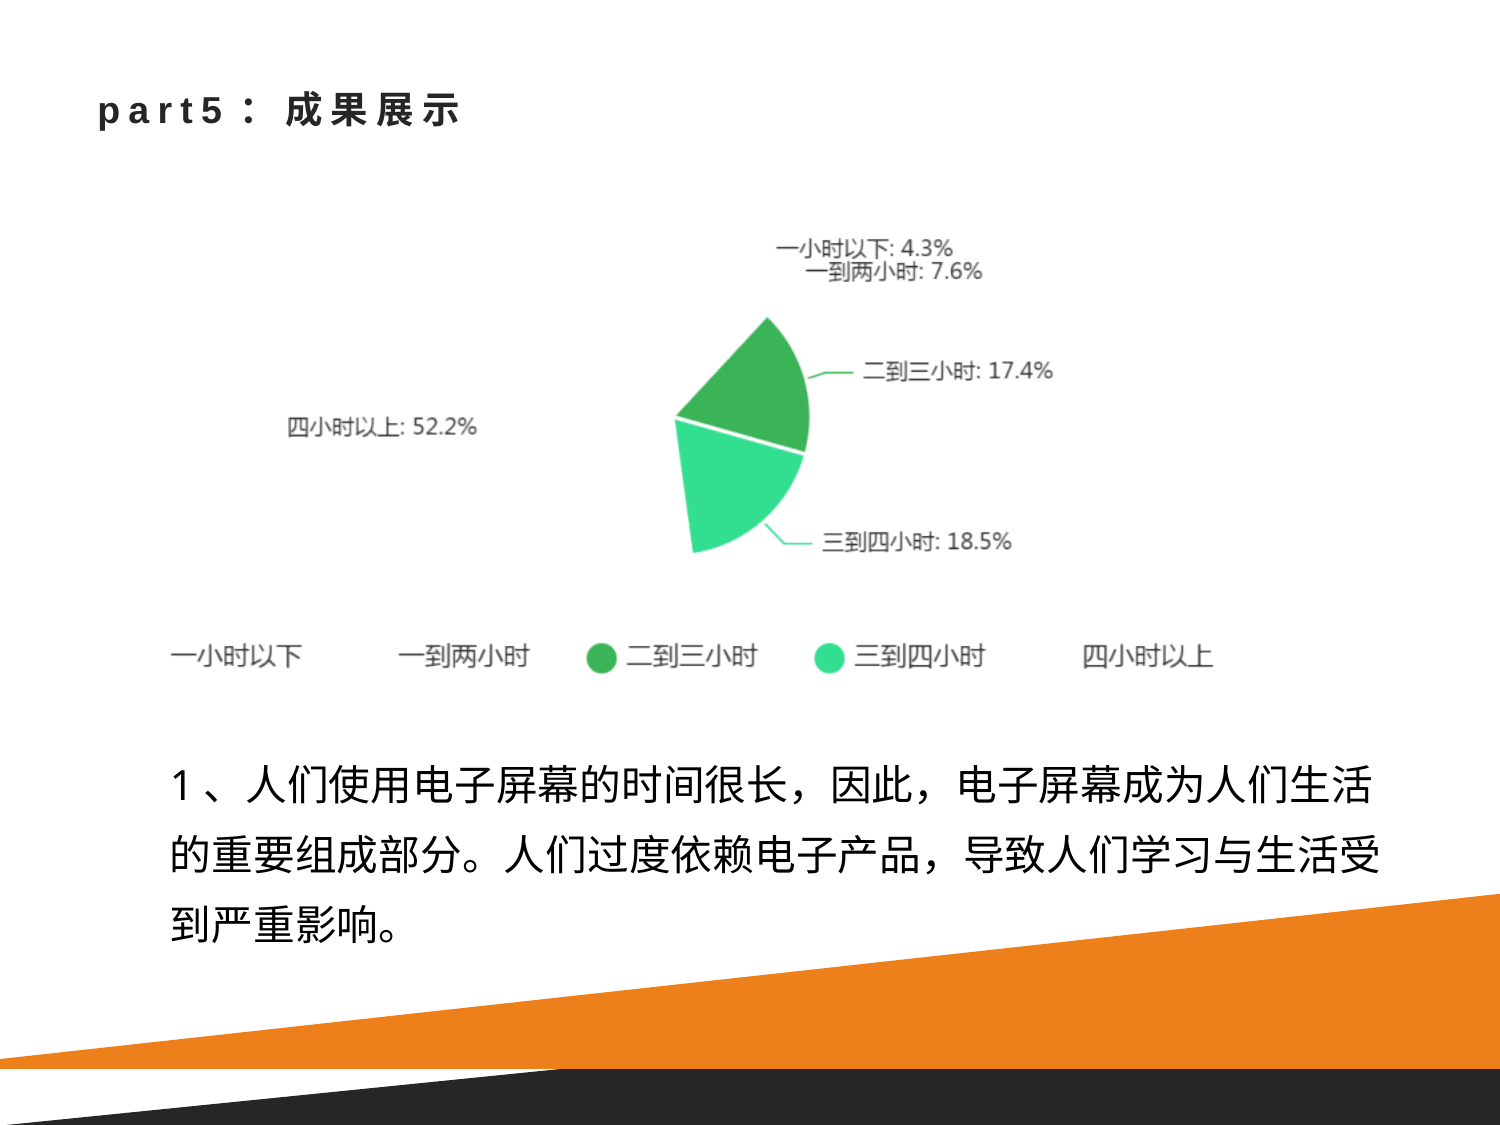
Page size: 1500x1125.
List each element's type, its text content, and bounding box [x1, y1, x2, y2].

title part5：成果展示 [82, 72, 1418, 146]
picture [100, 137, 1308, 759]
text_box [0, 893, 1500, 1125]
text_box 1、人们使用电子屏幕的时间很长，因此，电子屏幕成为人们生活的重要组成部分。人们过度依赖电子产品，导致人们学习与生活受到严重影响。 [155, 731, 1412, 893]
